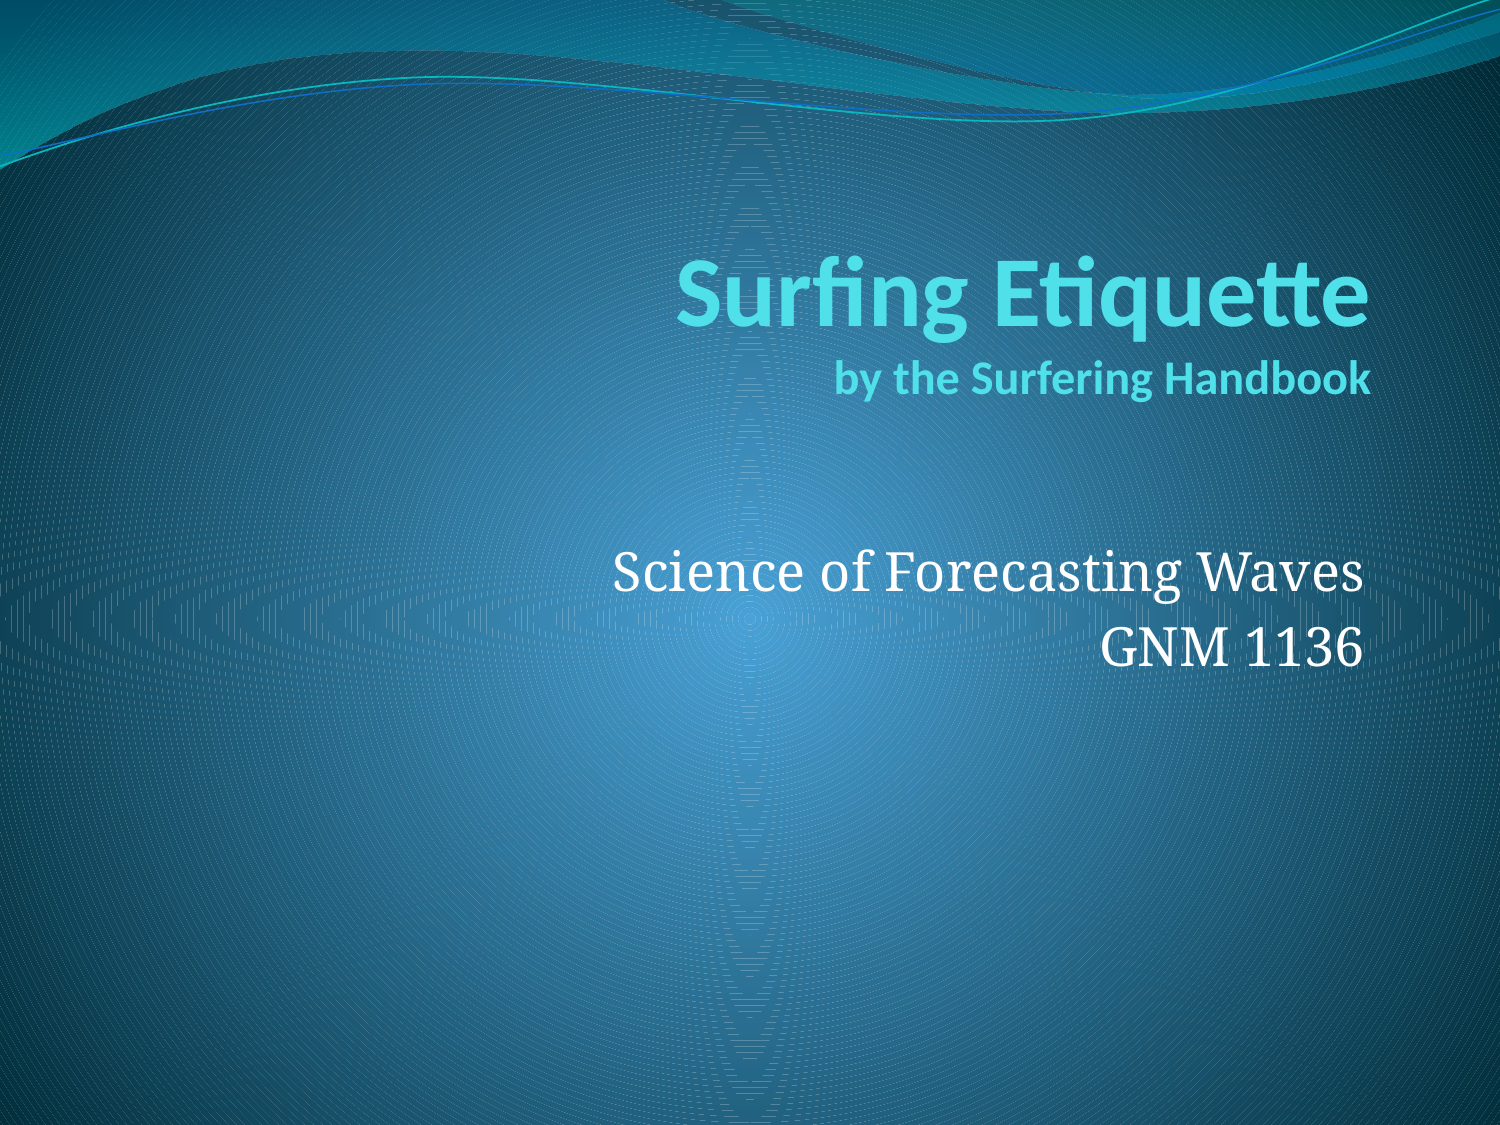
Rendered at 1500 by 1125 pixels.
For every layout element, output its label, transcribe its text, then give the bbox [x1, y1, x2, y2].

title Surfing Etiquette by the Surfering Handbook [87, 224, 1376, 525]
subtitle Science of Forecasting Waves GNM 1136 [87, 529, 1376, 818]
